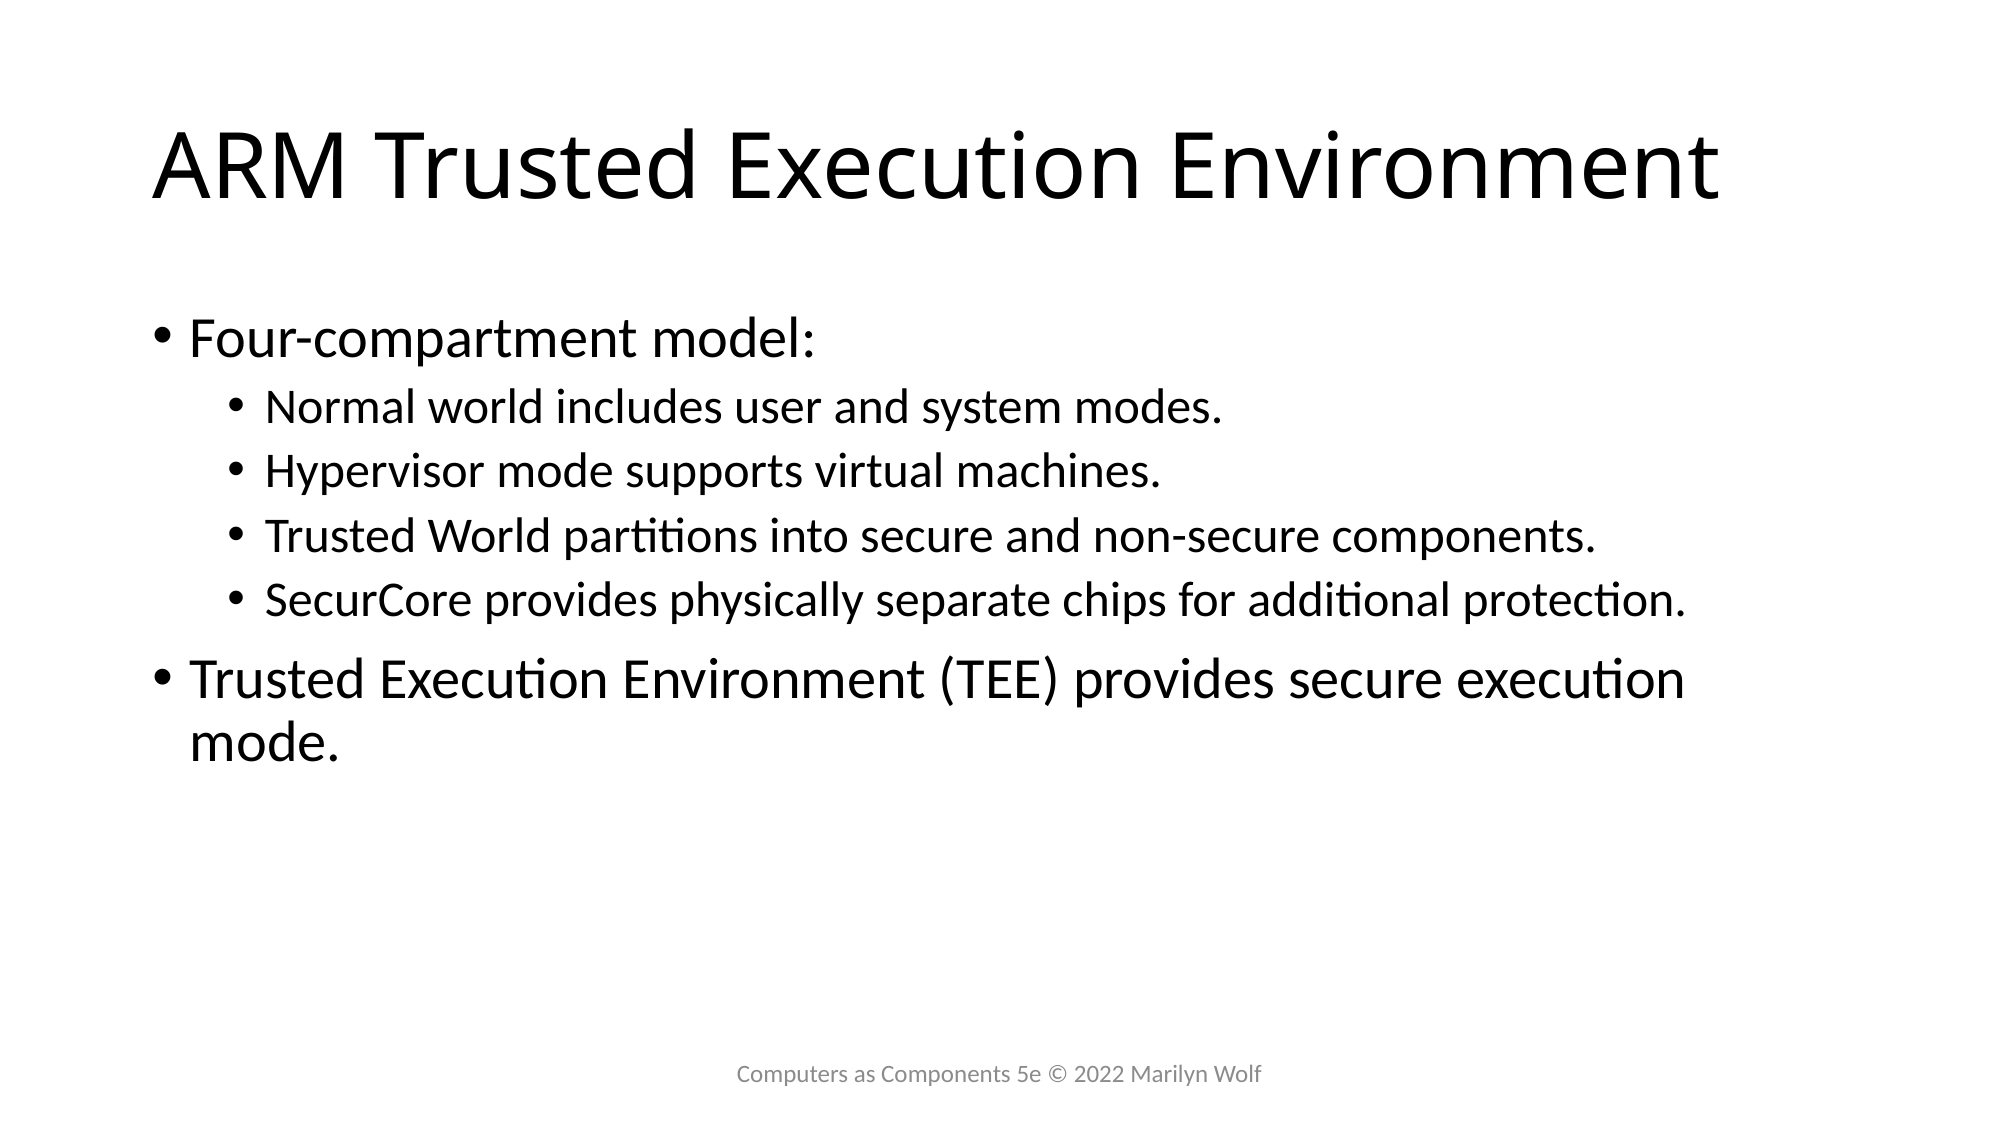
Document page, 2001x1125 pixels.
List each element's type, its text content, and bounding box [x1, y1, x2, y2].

list Four-compartment model: Normal world includes user and system modes. Hypervisor mode supports virtual machines. Trusted World partitions into secure and non-secure components. SecurCore provides physically separate chips for additional protection. Trusted Execution Environment (TEE) provides secure execution mode. [137, 299, 1863, 1014]
footer Computers as Components 5e © 2022 Marilyn Wolf [662, 1042, 1338, 1103]
title ARM Trusted Execution Environment [137, 59, 1863, 278]
